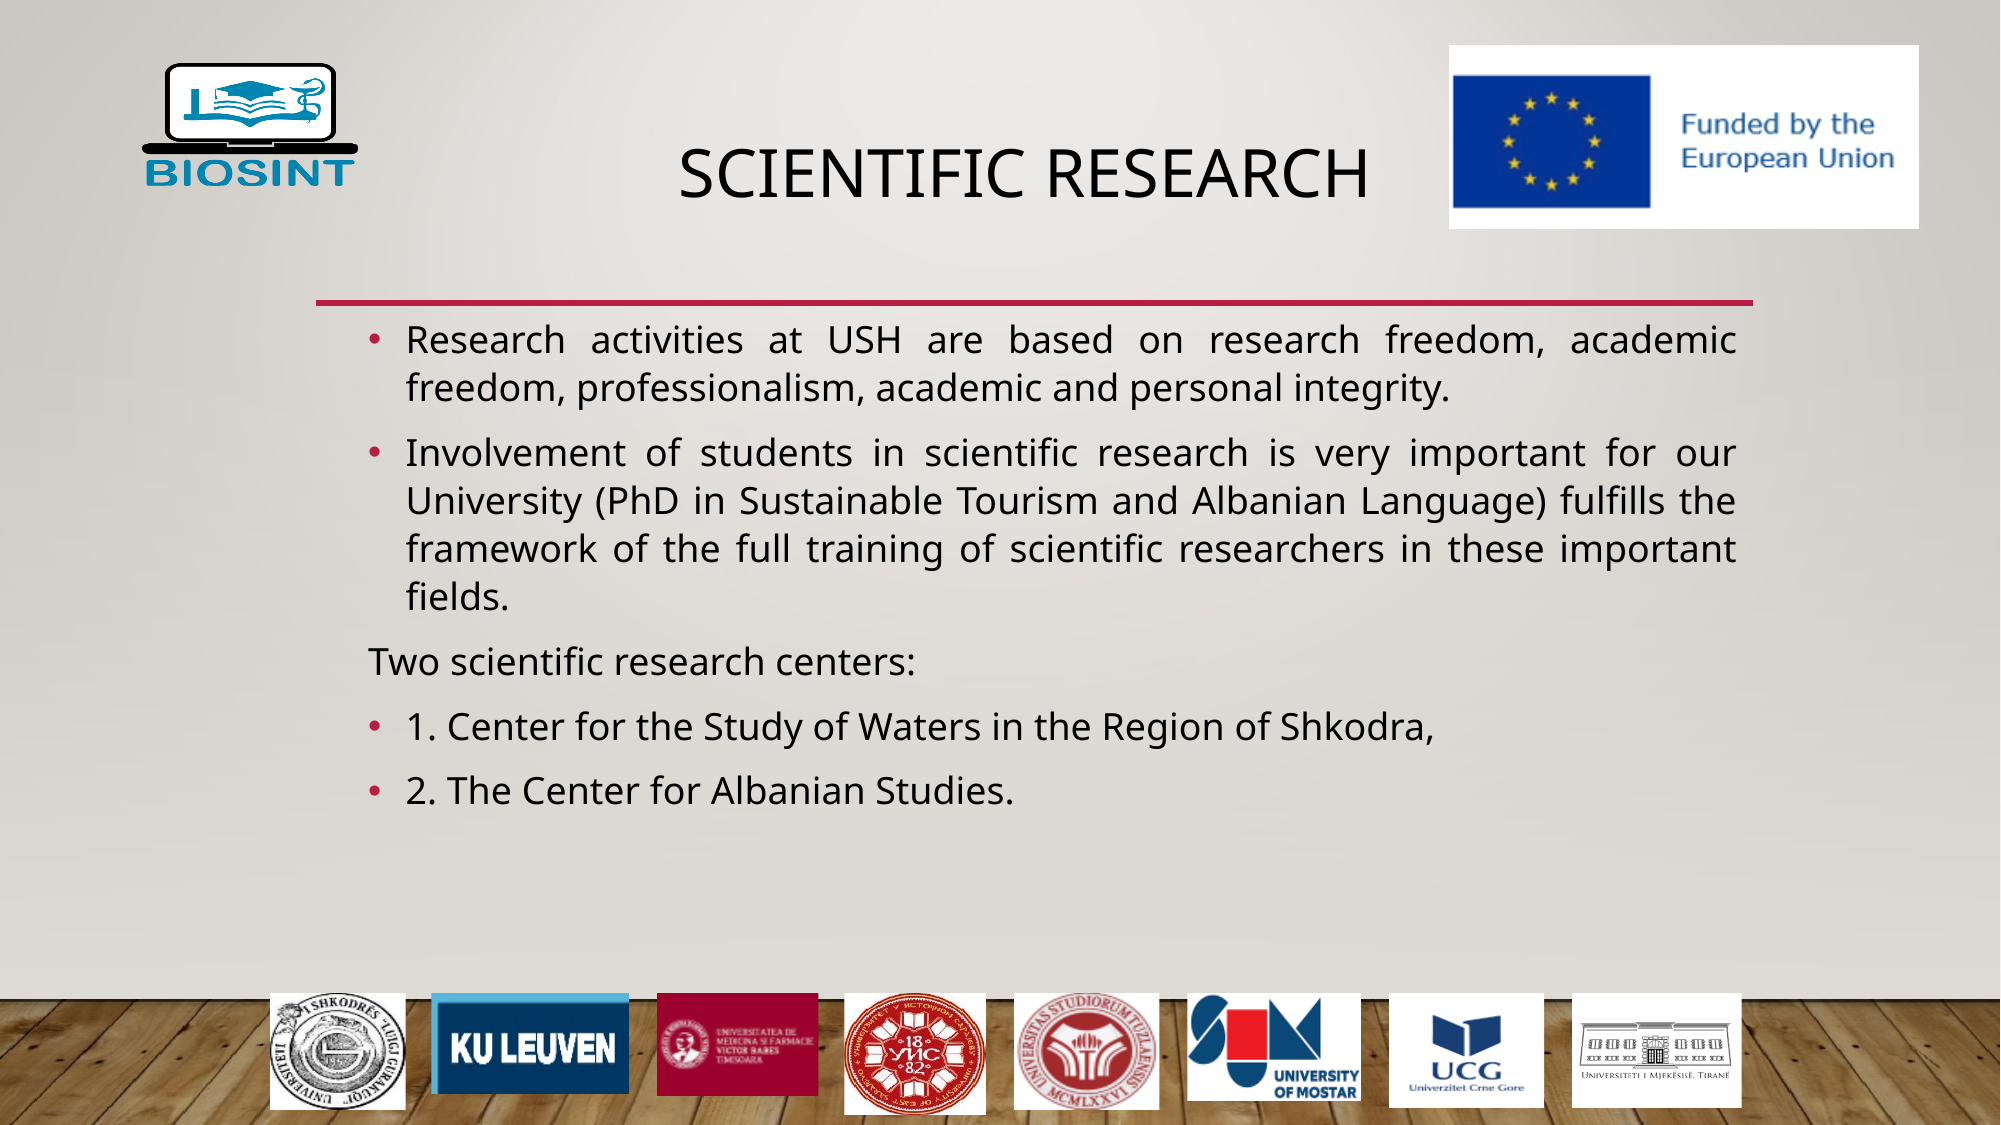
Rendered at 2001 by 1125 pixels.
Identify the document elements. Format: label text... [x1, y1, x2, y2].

picture [0, 992, 2001, 1125]
list Research activities at USH are based on research freedom, academic freedom, professionalism, academic and personal integrity. Involvement of students in scientific research is very important for our University (PhD in Sustainable Tourism and Albanian Language) fulfills the framework of the full training of scientific researchers in these important fields. Two scientific research centers: 1. Center for the Study of Waters in the Region of Shkodra, 2. The Center for Albanian Studies. [315, 305, 1754, 956]
title Scientific Research [315, 132, 1449, 229]
picture [0, 0, 2001, 395]
